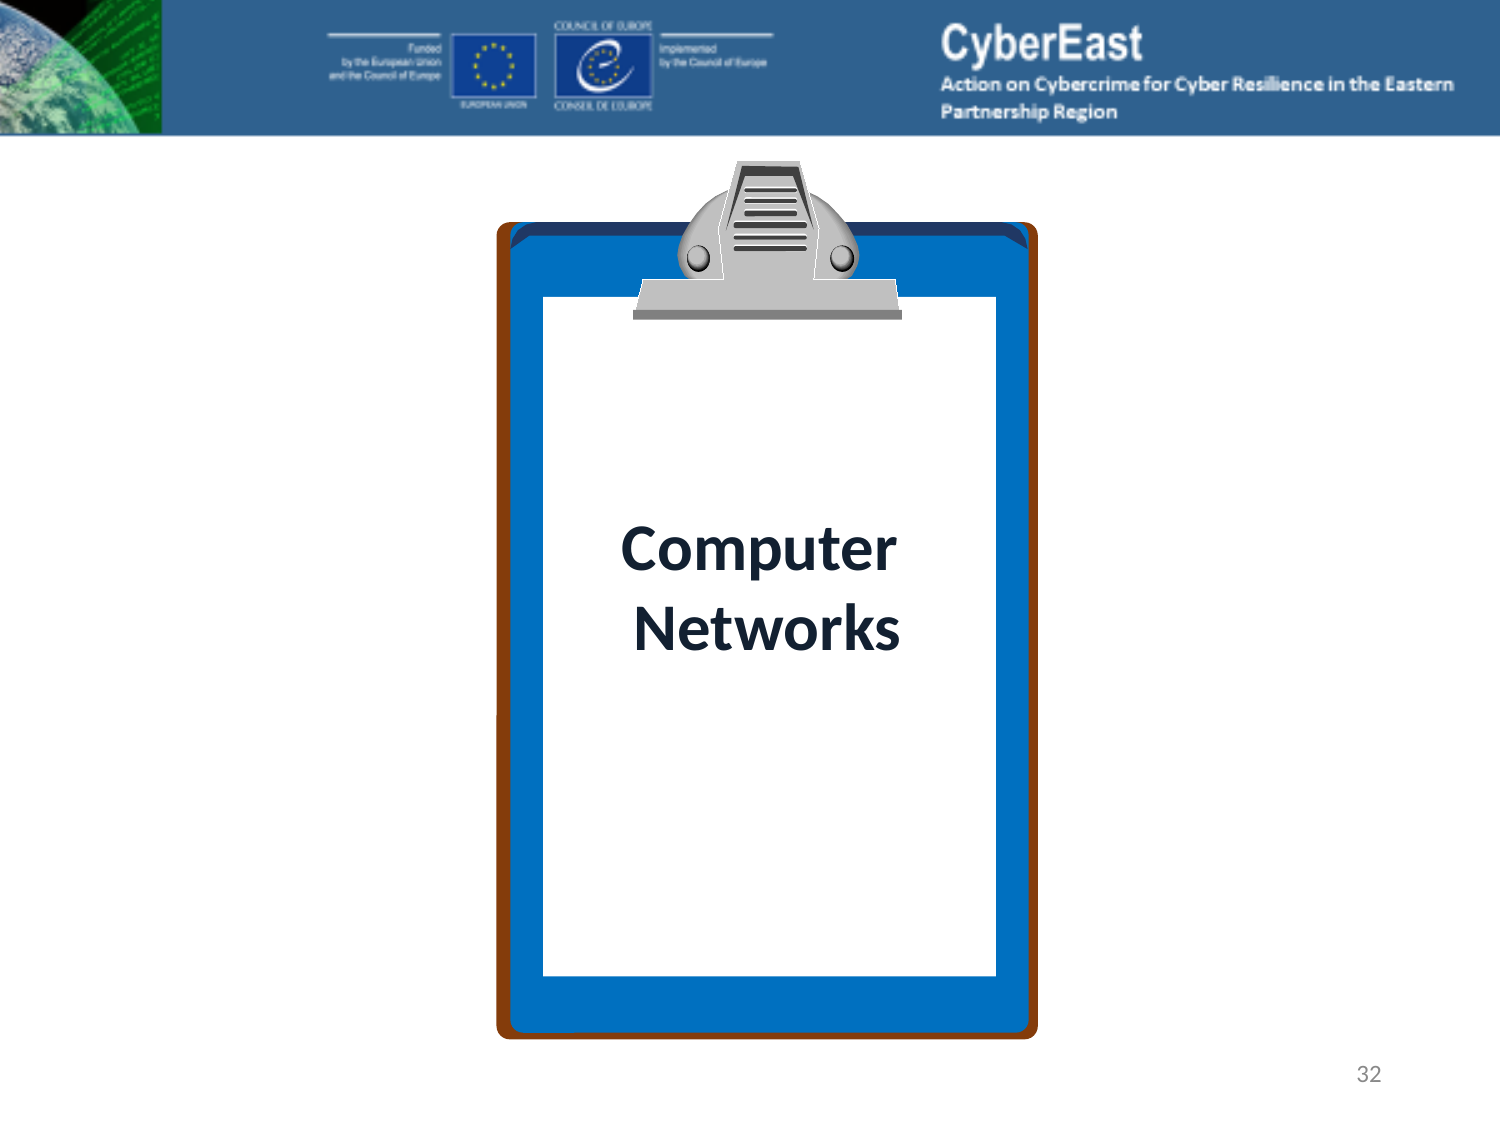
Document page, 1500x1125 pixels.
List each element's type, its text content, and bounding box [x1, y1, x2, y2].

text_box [496, 160, 1039, 1043]
picture [0, 0, 1500, 1125]
slide_number 32 [1059, 1042, 1397, 1103]
